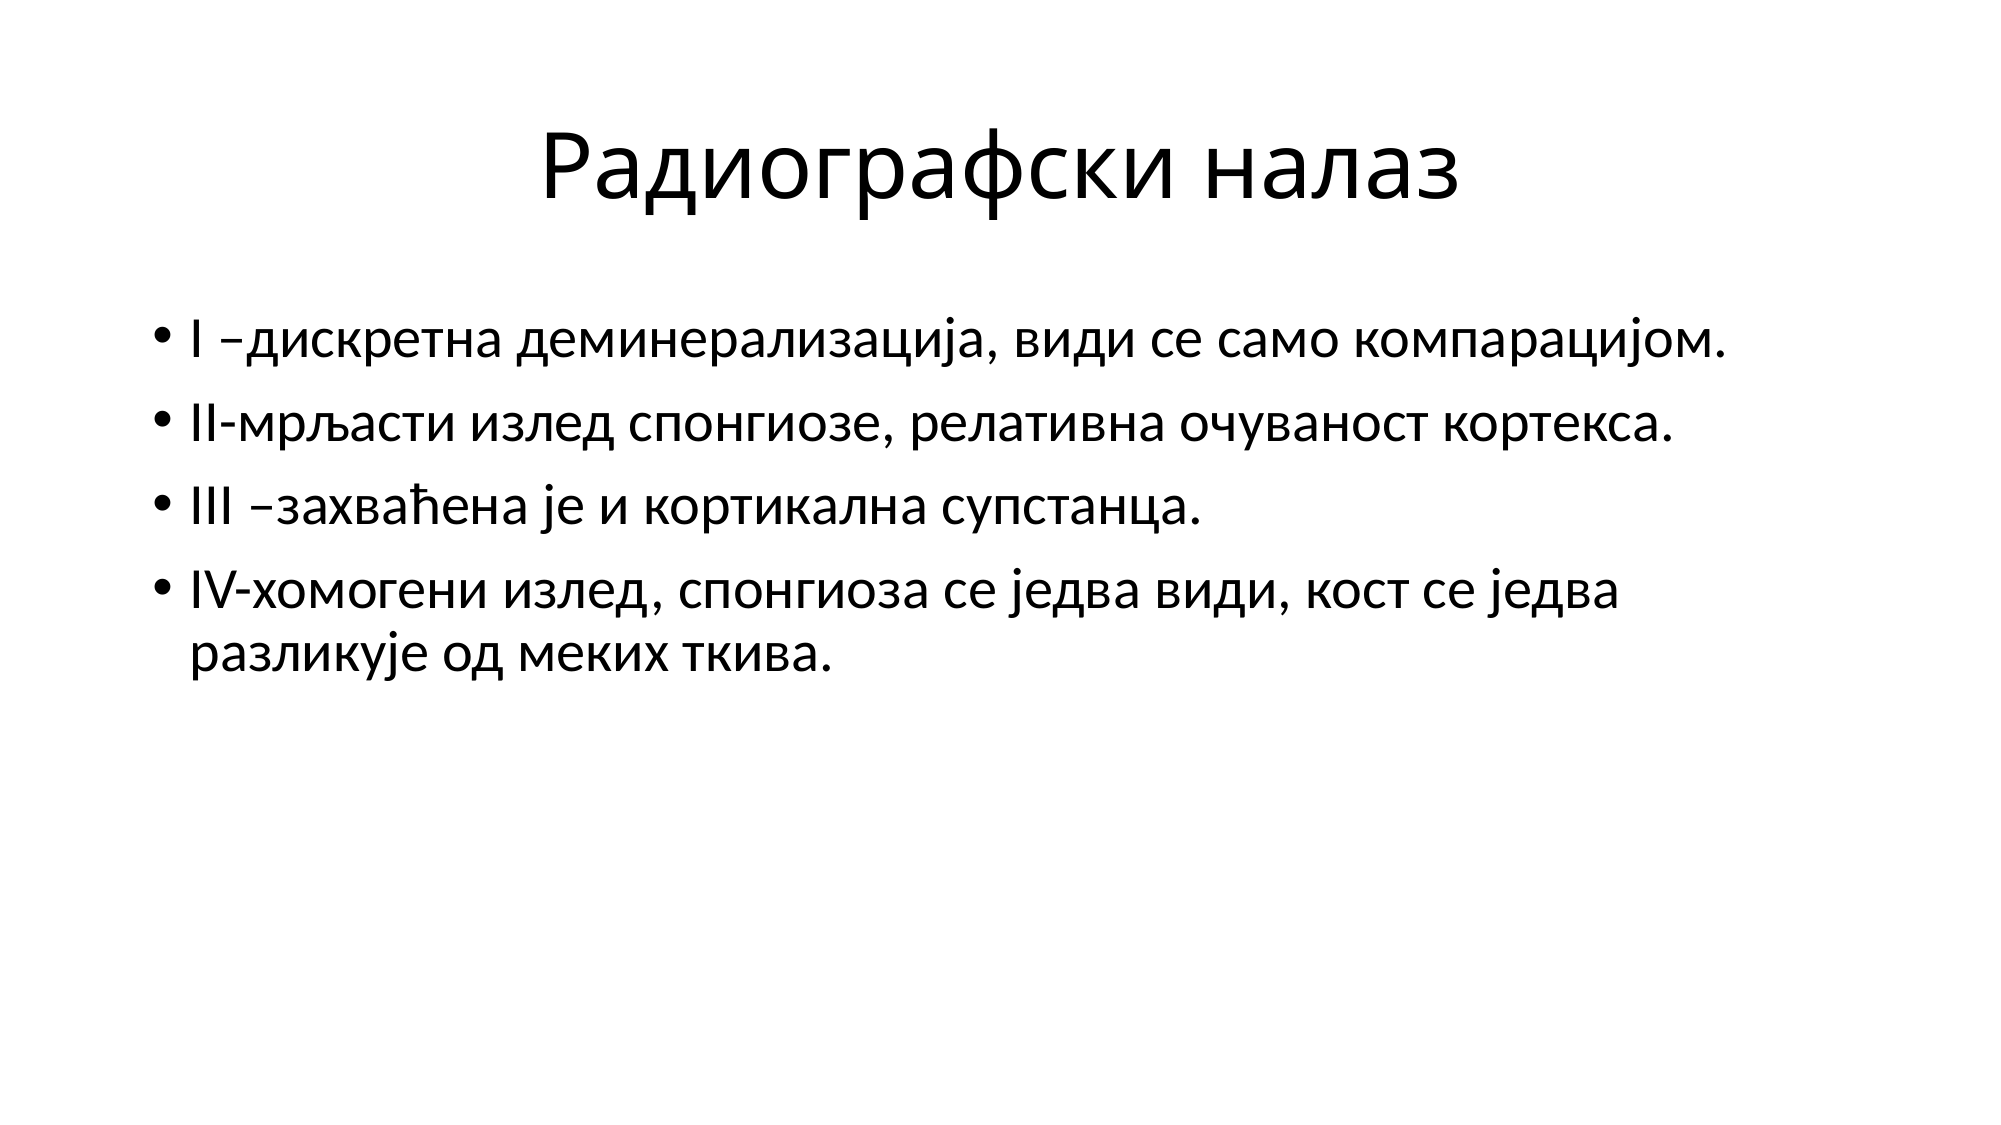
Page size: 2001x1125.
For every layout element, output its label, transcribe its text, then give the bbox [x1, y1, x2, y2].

list I –дискретна деминерализација, види се само компарацијом. II-мрљасти излед спонгиозе, релативна очуваност кортекса. III –захваћена је и кортикална супстанца. IV-хомогени излед, спонгиоза се једва види, кост се једва разликује од меких ткива. [137, 299, 1863, 1014]
title Радиографски налаз [137, 59, 1863, 278]
